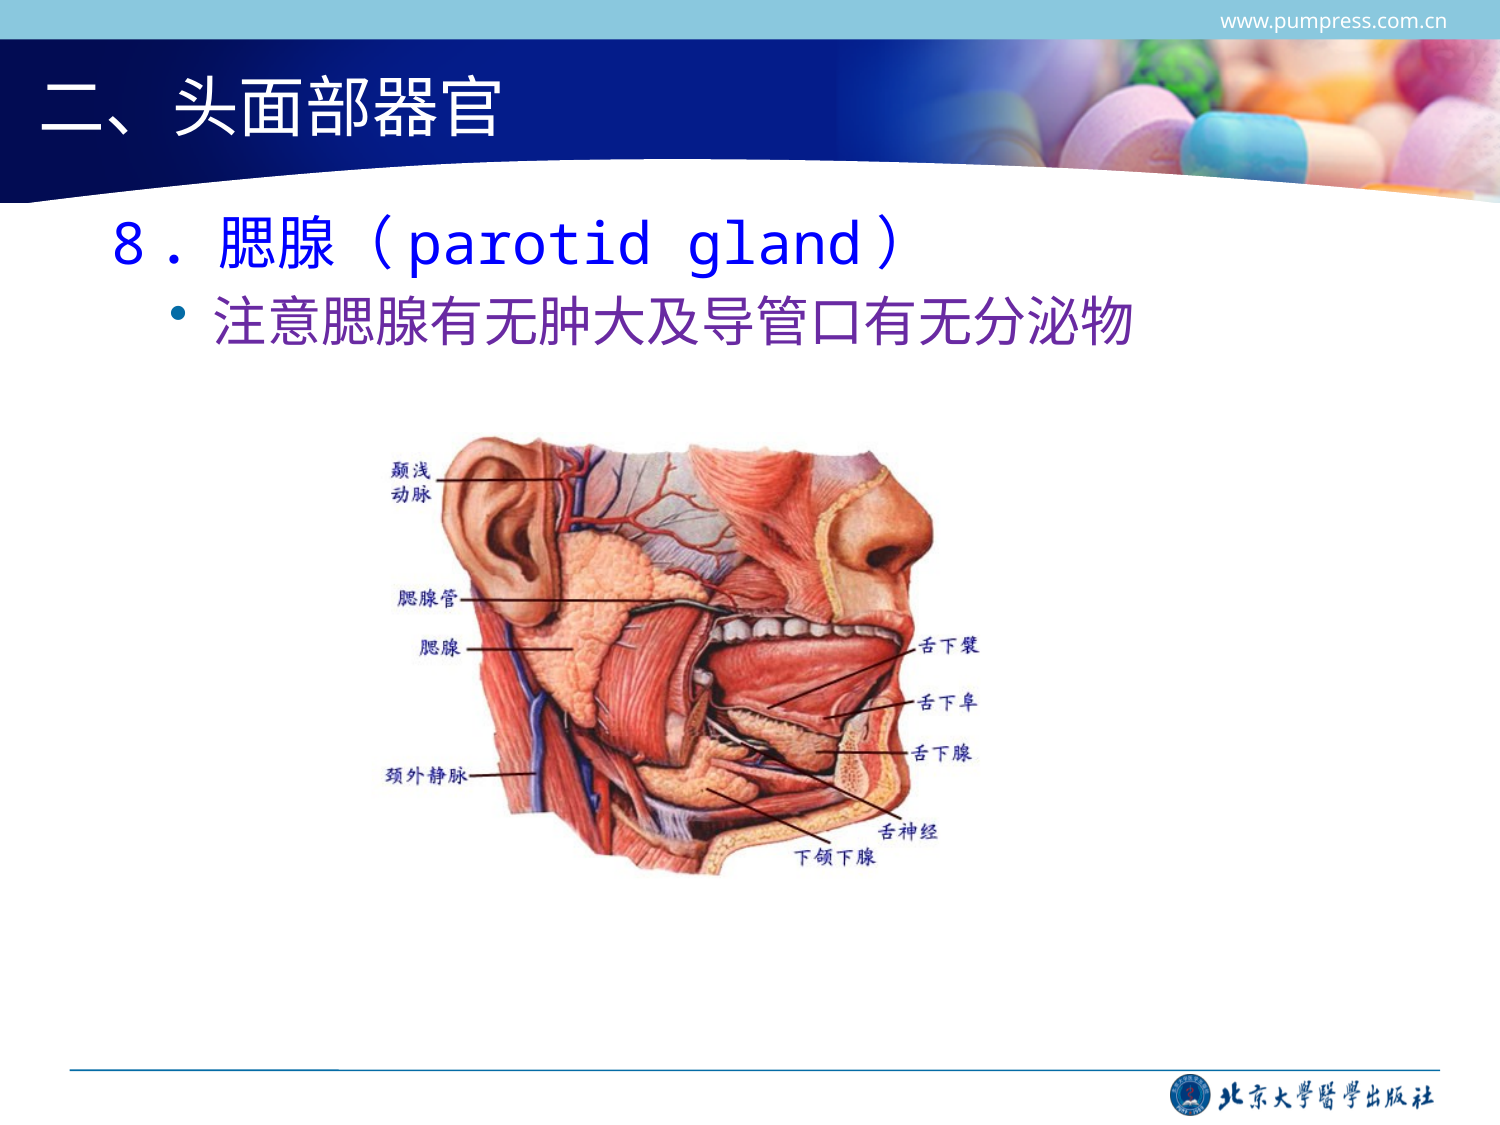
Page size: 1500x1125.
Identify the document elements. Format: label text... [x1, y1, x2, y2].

list 8．腮腺（parotid gland） 注意腮腺有无肿大及导管口有无分泌物 [49, 198, 1463, 1026]
picture [371, 432, 1005, 882]
title 二、头面部器官 [23, 58, 1349, 152]
picture [0, 40, 1500, 203]
picture [1170, 1074, 1436, 1118]
slide_number www.pumpress.com.cn [1024, 0, 1463, 38]
